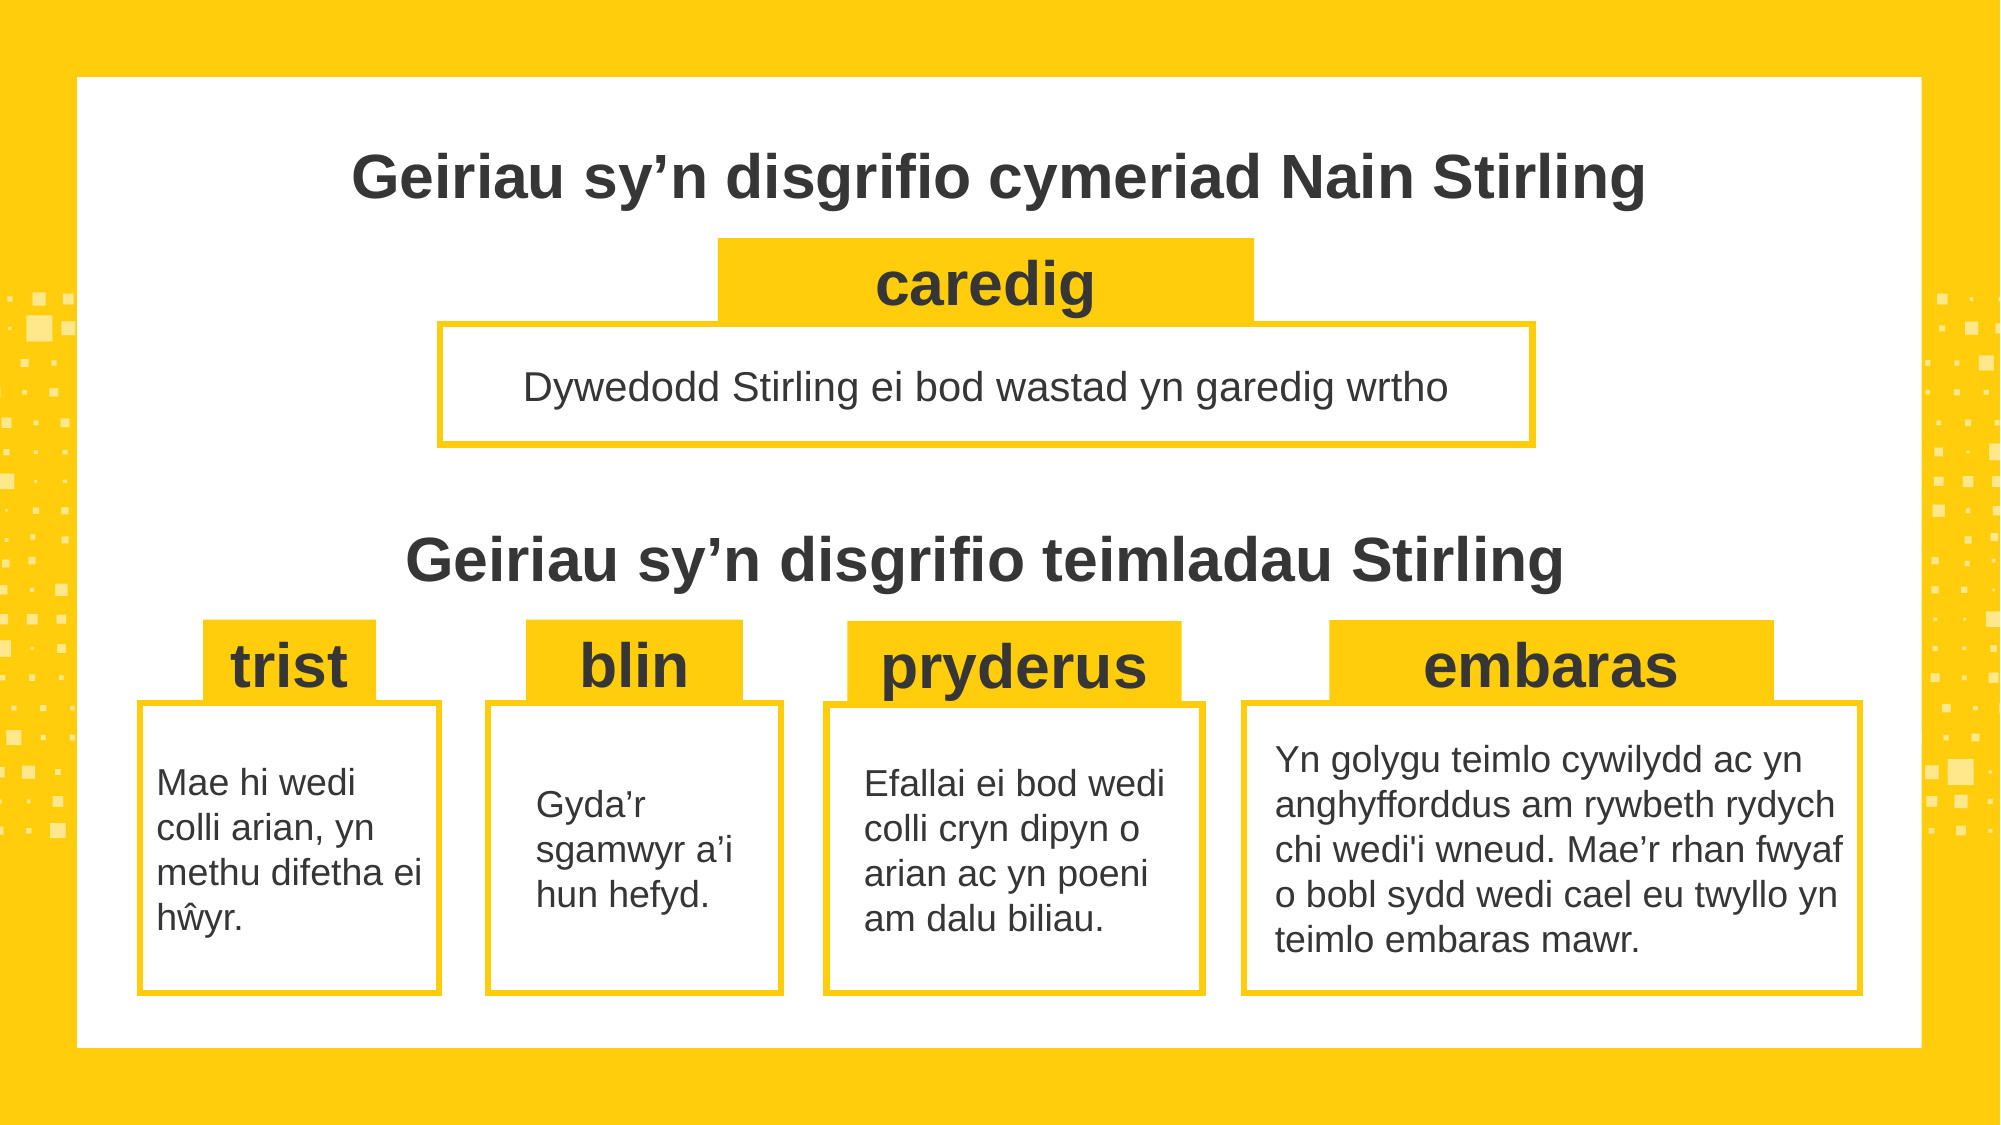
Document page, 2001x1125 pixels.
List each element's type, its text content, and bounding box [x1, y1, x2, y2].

text_box blin [525, 619, 744, 702]
text_box Gyda’r sgamwyr a’i hun hefyd. [487, 702, 782, 994]
title Geiriau sy’n disgrifio cymeriad Nain Stirling [0, 123, 2000, 326]
text_box Geiriau sy’n disgrifio teimladau Stirling [79, 505, 1893, 601]
text_box Mae hi wedi colli arian, yn methu difetha ei hŵyr. [139, 702, 440, 994]
text_box pryderus [846, 620, 1183, 704]
text_box trist [202, 619, 377, 702]
text_box Yn golygu teimlo cywilydd ac yn anghyfforddus am rywbeth rydych chi wedi'i wneud. Mae’r rhan fwyaf o bobl sydd wedi cael eu twyllo yn teimlo embaras mawr. [1243, 702, 1861, 994]
text_box caredig [717, 237, 1255, 323]
text_box Dywedodd Stirling ei bod wastad yn garedig wrtho [439, 323, 1533, 445]
text_box Efallai ei bod wedi colli cryn dipyn o arian ac yn poeni am dalu biliau. [825, 704, 1204, 994]
text_box embaras [1328, 619, 1775, 702]
